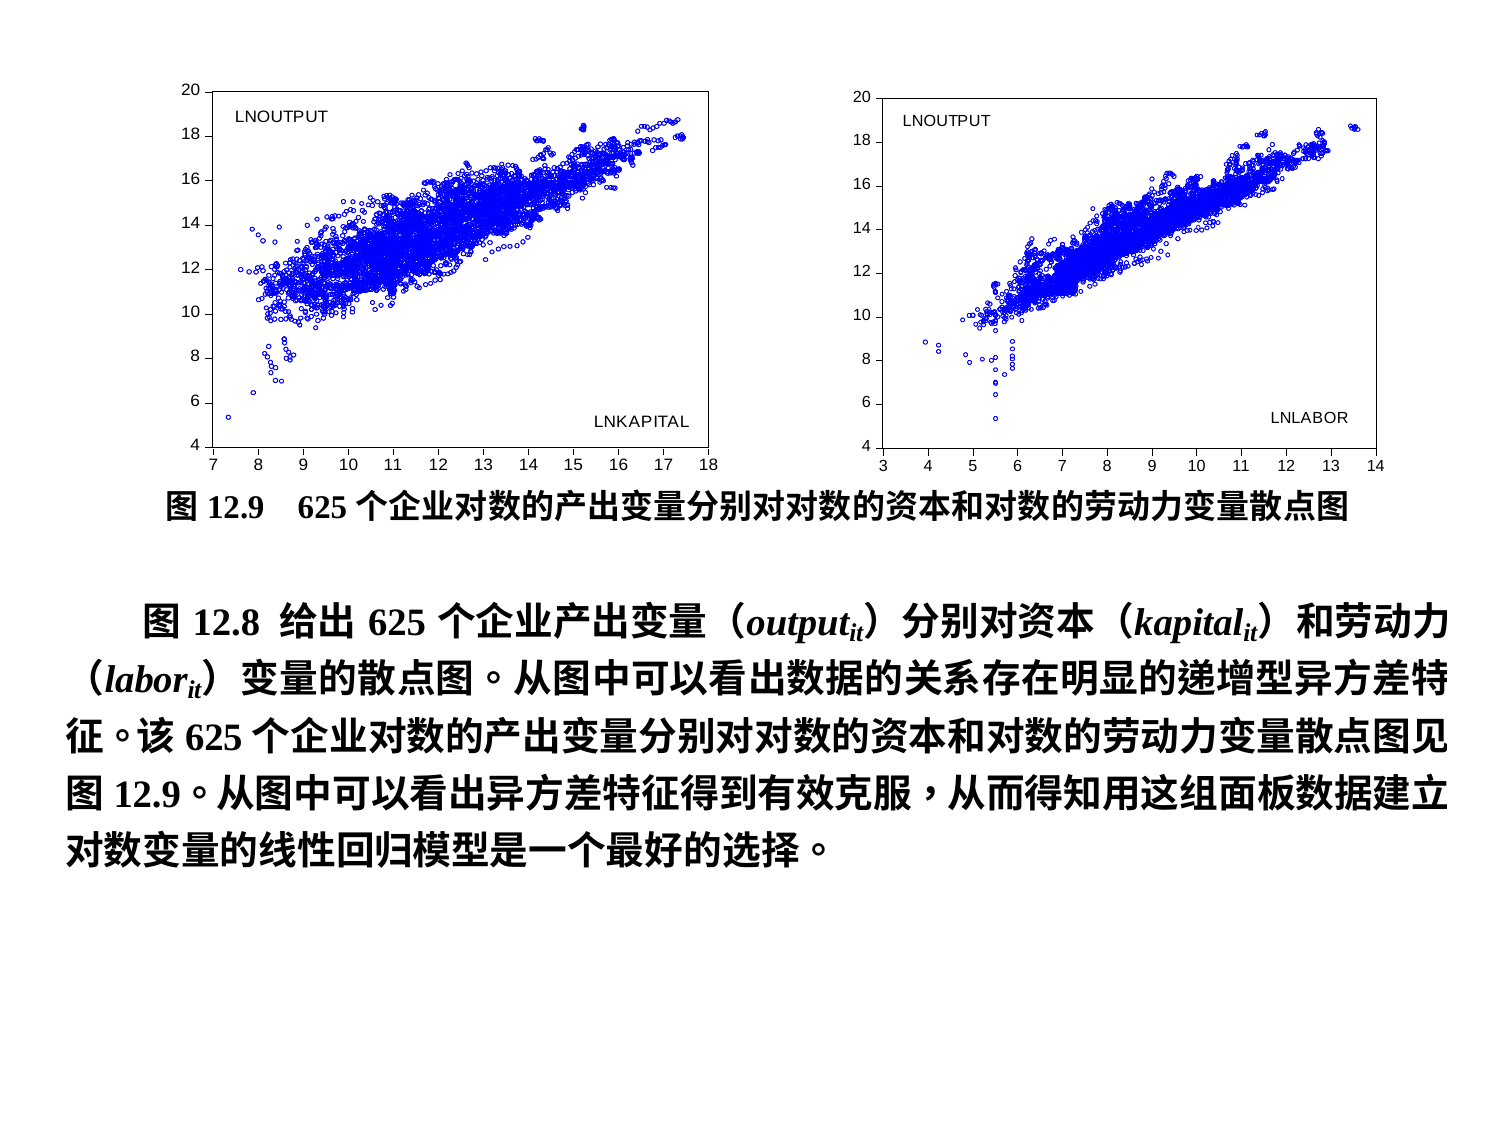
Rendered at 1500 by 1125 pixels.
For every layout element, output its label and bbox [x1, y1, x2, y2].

picture [64, 77, 1448, 880]
